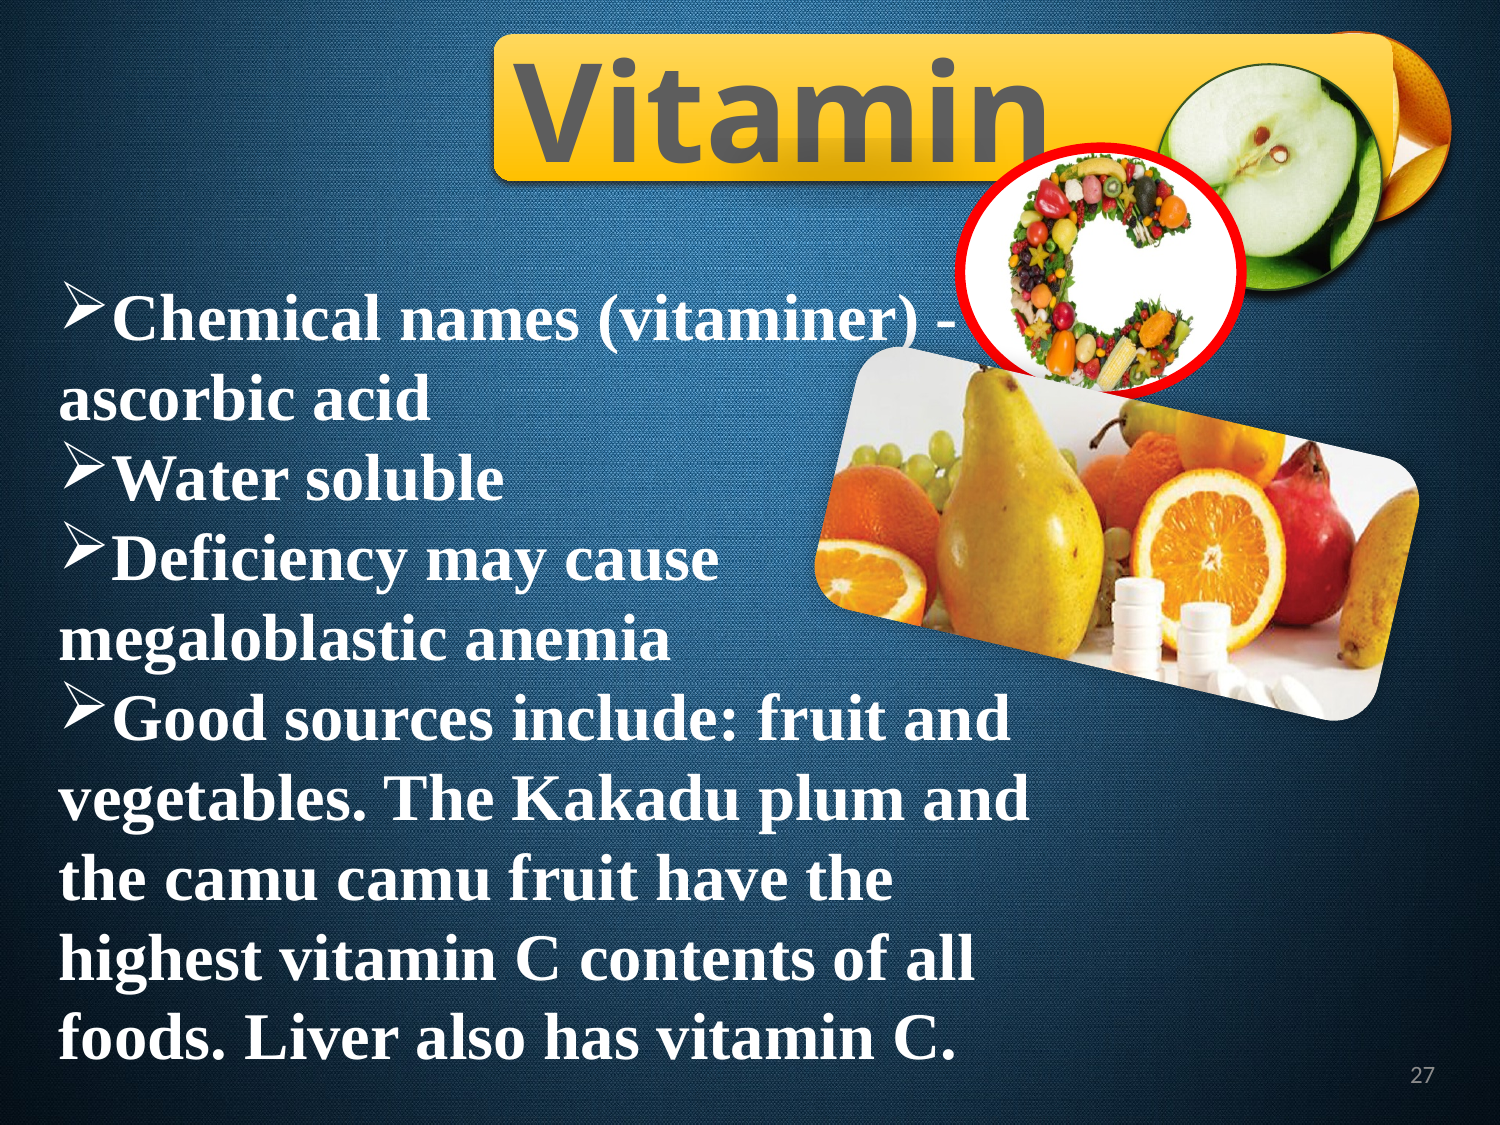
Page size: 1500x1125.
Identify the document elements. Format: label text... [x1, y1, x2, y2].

text_box Chemical names (vitaminer) - ascorbic acid Water soluble Deficiency may cause megaloblastic anemia Good sources include: fruit and vegetables. The Kakadu plum and the camu camu fruit have the highest vitamin C contents of all foods. Liver also has vitamin C. [43, 266, 1106, 1081]
picture [0, 0, 1500, 1125]
text_box [1159, 63, 1383, 291]
text_box Vitamin [492, 33, 1394, 182]
slide_number 27 [1377, 1043, 1451, 1104]
text_box [1386, 36, 1452, 220]
